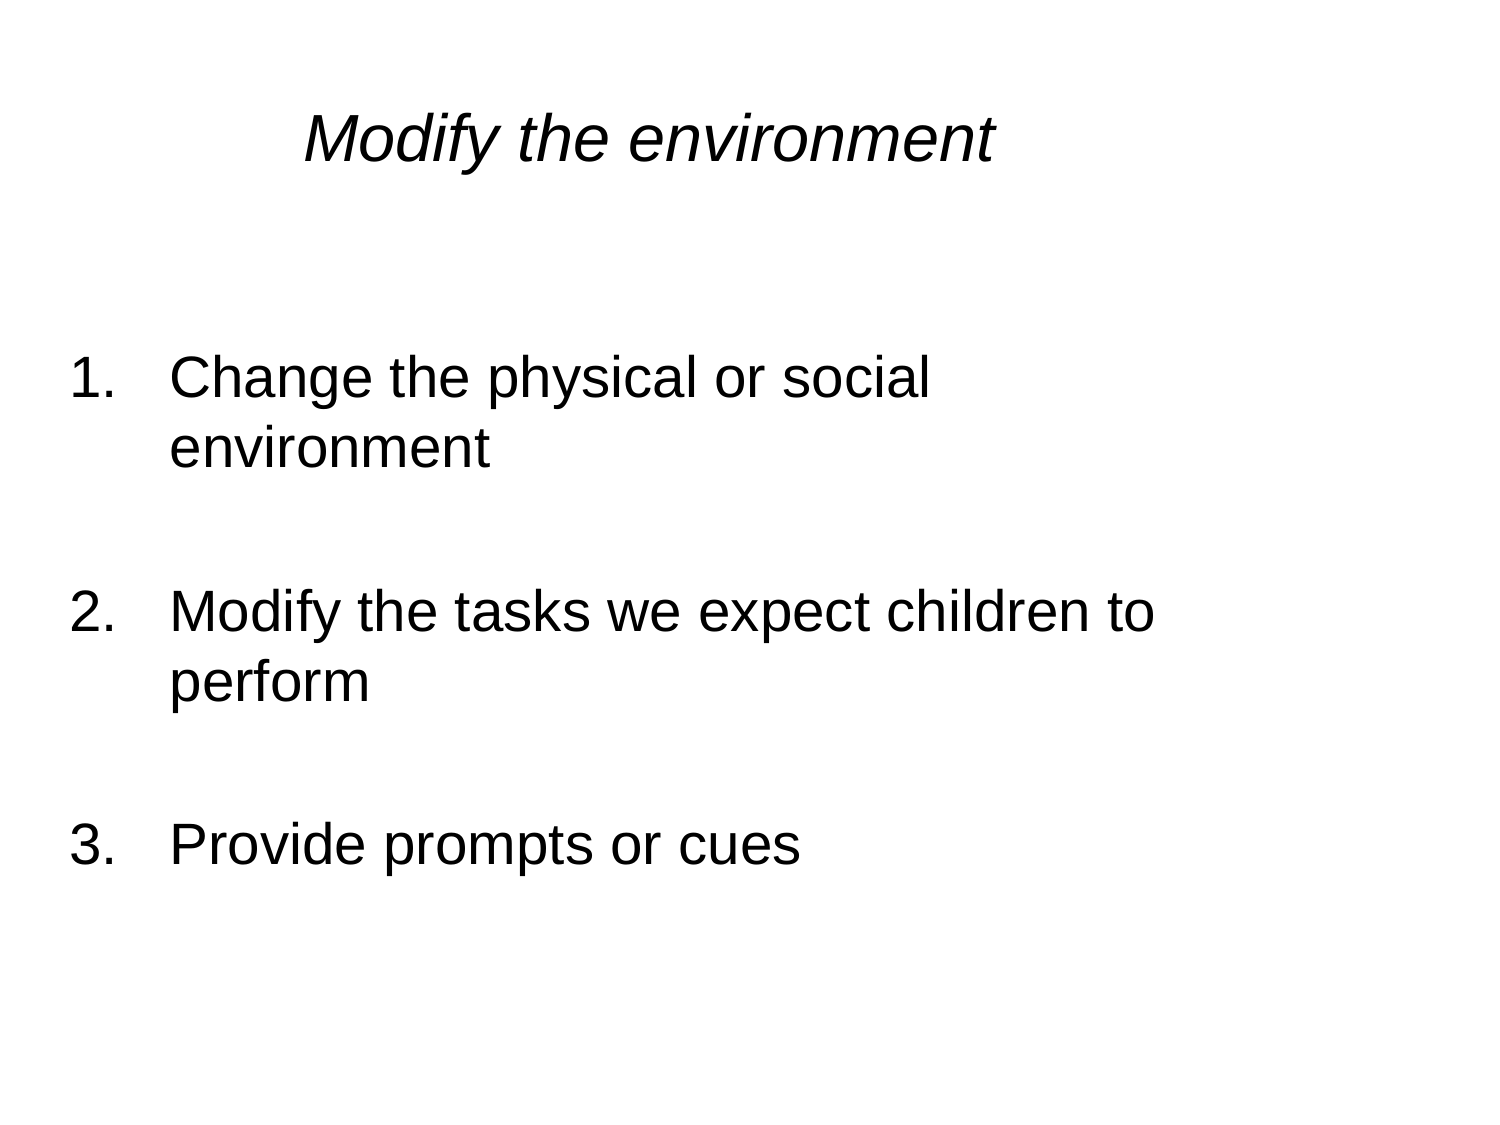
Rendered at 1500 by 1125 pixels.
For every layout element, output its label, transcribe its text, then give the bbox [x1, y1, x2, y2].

list Change the physical or social environment Modify the tasks we expect children to perform Provide prompts or cues [54, 332, 1233, 917]
title Modify the environment [70, 72, 1229, 198]
